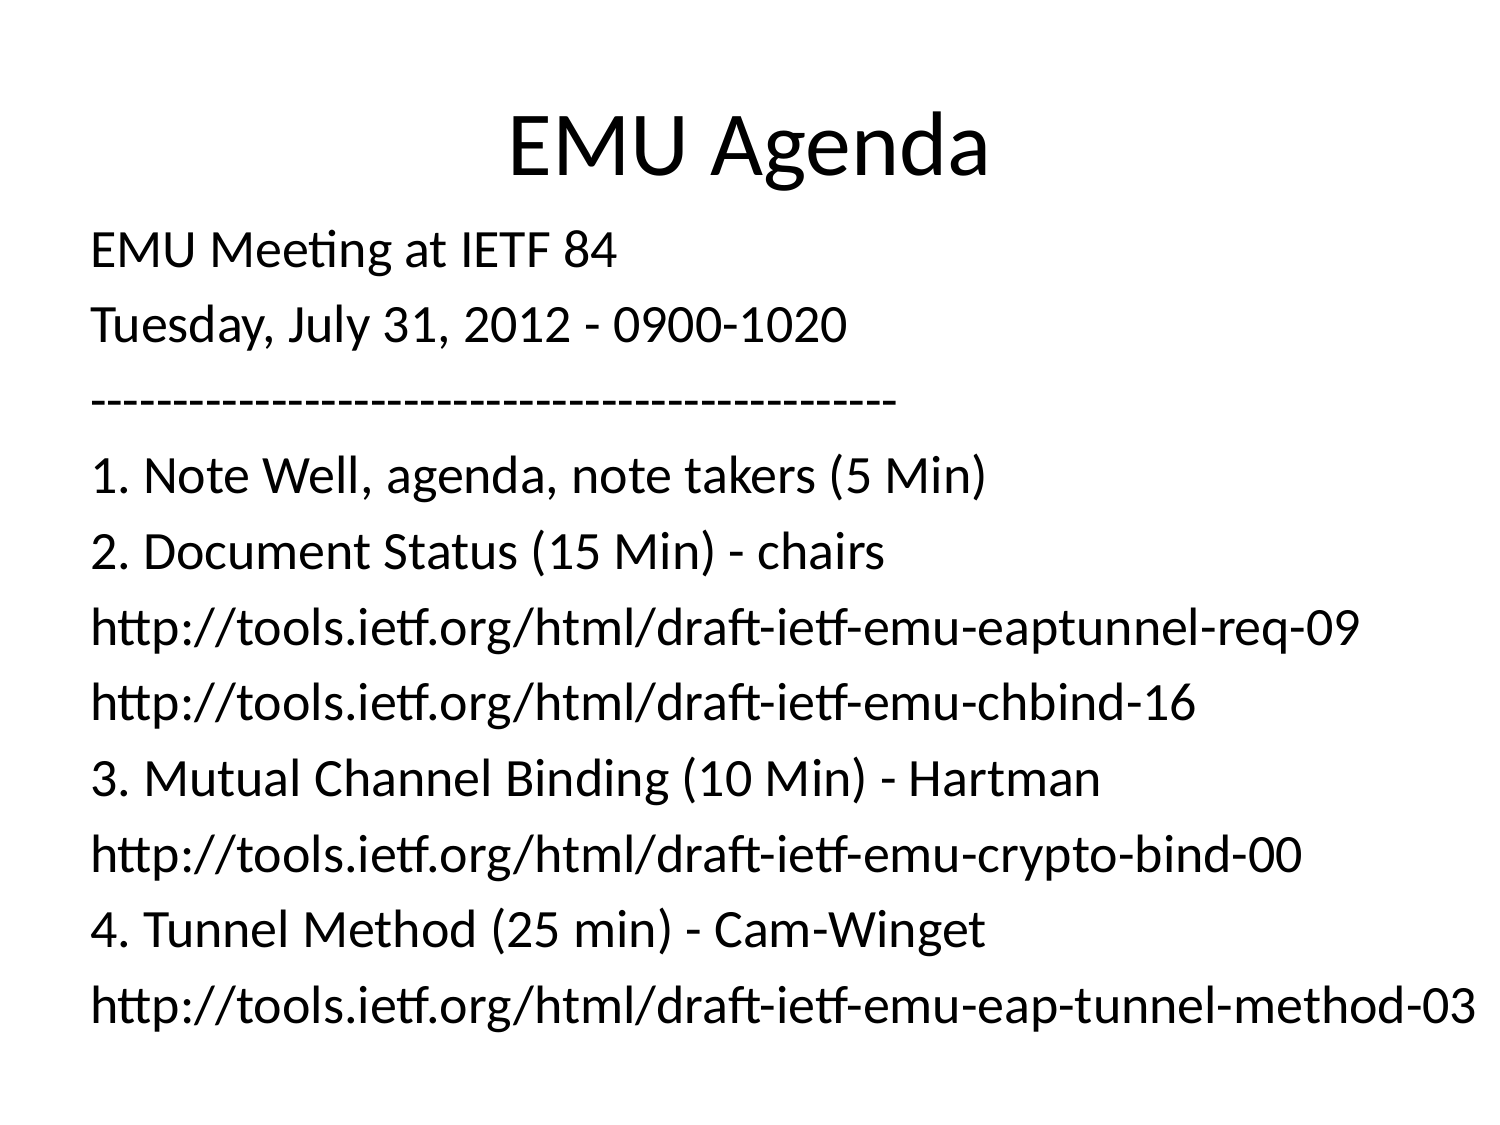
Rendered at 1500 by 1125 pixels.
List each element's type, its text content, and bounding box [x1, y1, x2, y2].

title EMU Agenda [75, 45, 1425, 205]
list EMU Meeting at IETF 84 Tuesday, July 31, 2012 - 0900-1020 ------------------------------------------------- 1. Note Well, agenda, note takers (5 Min) 2. Document Status (15 Min) - chairs http://tools.ietf.org/html/draft-ietf-emu-eaptunnel-req-09 http://tools.ietf.org/html/draft-ietf-emu-chbind-16 3. Mutual Channel Binding (10 Min) - Hartman http://tools.ietf.org/html/draft-ietf-emu-crypto-bind-00 4. Tunnel Method (25 min) - Cam-Winget http://tools.ietf.org/html/draft-ietf-emu-eap-tunnel-method-03 [75, 205, 1500, 1068]
